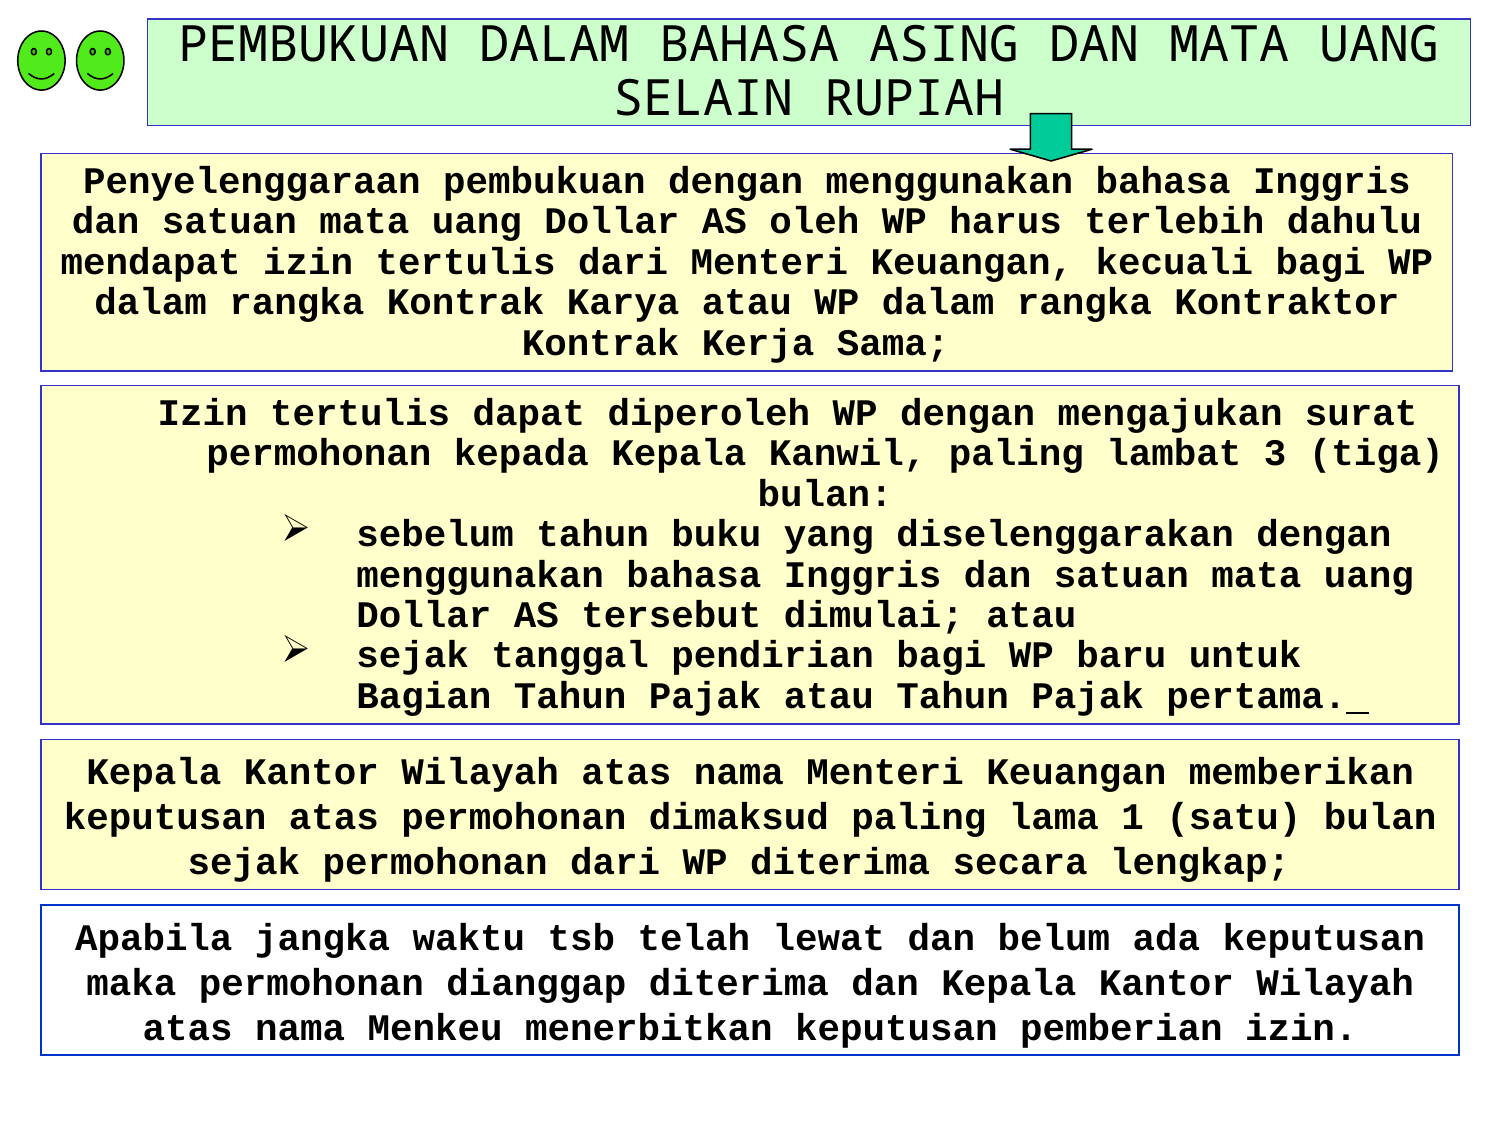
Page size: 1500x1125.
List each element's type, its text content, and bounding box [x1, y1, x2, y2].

text_box [1009, 113, 1093, 161]
text_box Penyelenggaraan pembukuan dengan menggunakan bahasa Inggris dan satuan mata uang Dollar AS oleh WP harus terlebih dahulu mendapat izin tertulis dari Menteri Keuangan, kecuali bagi WP dalam rangka Kontrak Karya atau WP dalam rangka Kontraktor Kontrak Kerja Sama; [41, 153, 1453, 371]
text_box Izin tertulis dapat diperoleh WP dengan mengajukan surat permohonan kepada Kepala Kanwil, paling lambat 3 (tiga) bulan: sebelum tahun buku yang diselenggarakan dengan menggunakan bahasa Inggris dan satuan mata uang Dollar AS tersebut dimulai; atau sejak tanggal pendirian bagi WP baru untuk Bagian Tahun Pajak atau Tahun Pajak pertama. [41, 385, 1459, 724]
text_box [76, 31, 124, 91]
text_box Kepala Kantor Wilayah atas nama Menteri Keuangan memberikan keputusan atas permohonan dimaksud paling lama 1 (satu) bulan sejak permohonan dari WP diterima secara lengkap; [41, 739, 1459, 890]
text_box Apabila jangka waktu tsb telah lewat dan belum ada keputusan maka permohonan dianggap diterima dan Kepala Kantor Wilayah atas nama Menkeu menerbitkan keputusan pemberian izin. [41, 904, 1459, 1055]
text_box [17, 31, 66, 91]
title PEMBUKUAN DALAM BAHASA ASING DAN MATA UANG SELAIN RUPIAH [147, 18, 1471, 126]
